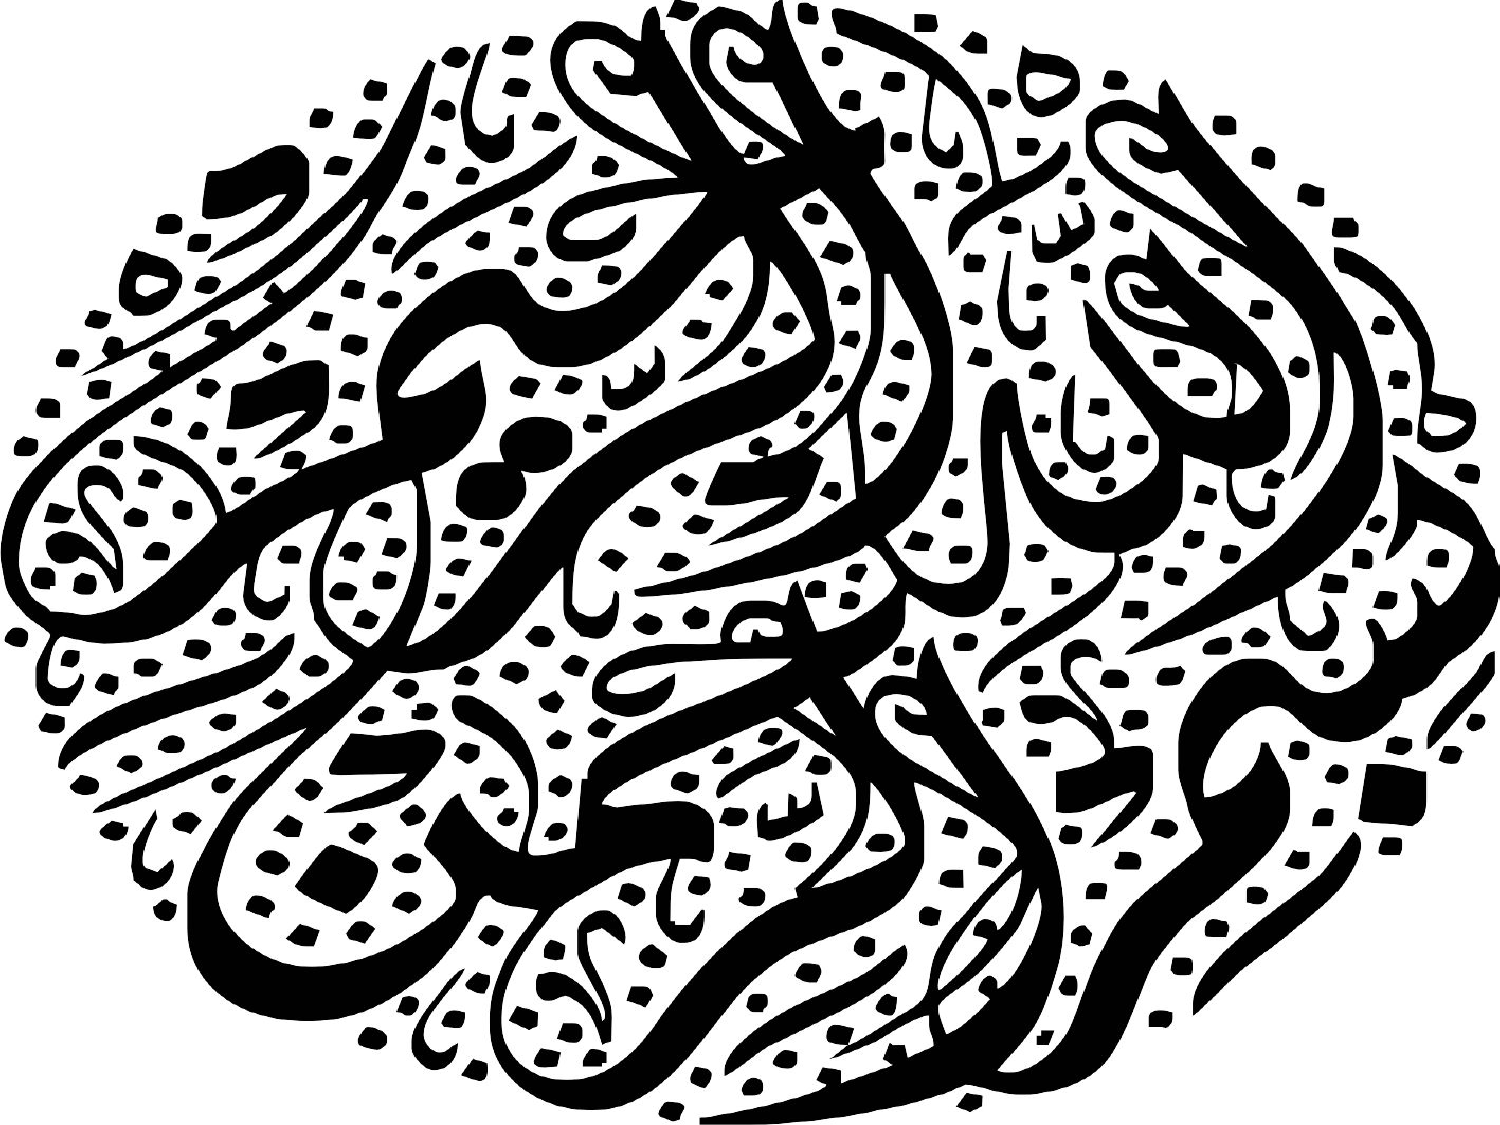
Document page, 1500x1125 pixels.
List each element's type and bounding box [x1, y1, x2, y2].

list [0, 0, 1500, 1125]
